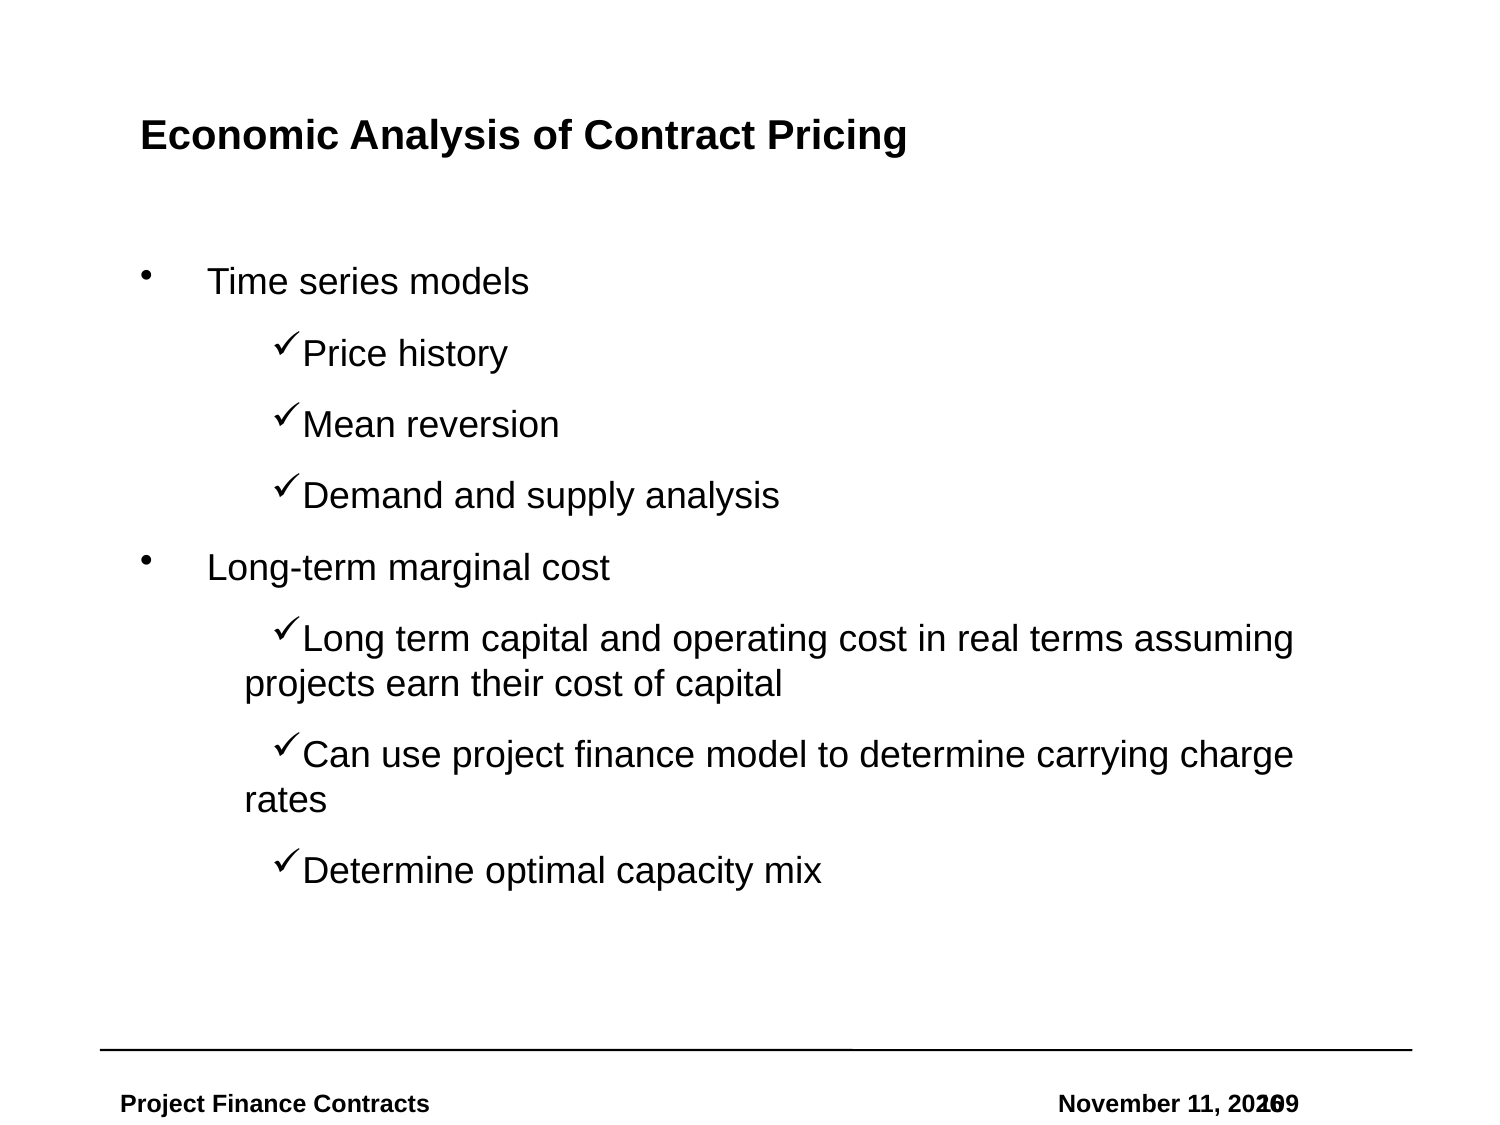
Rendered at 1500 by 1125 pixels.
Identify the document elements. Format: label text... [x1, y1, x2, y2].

title Economic Analysis of Contract Pricing [124, 99, 1288, 226]
list Time series models Price history Mean reversion Demand and supply analysis Long-term marginal cost Long term capital and operating cost in real terms assuming projects earn their cost of capital Can use project finance model to determine carrying charge rates Determine optimal capacity mix [124, 249, 1376, 1001]
